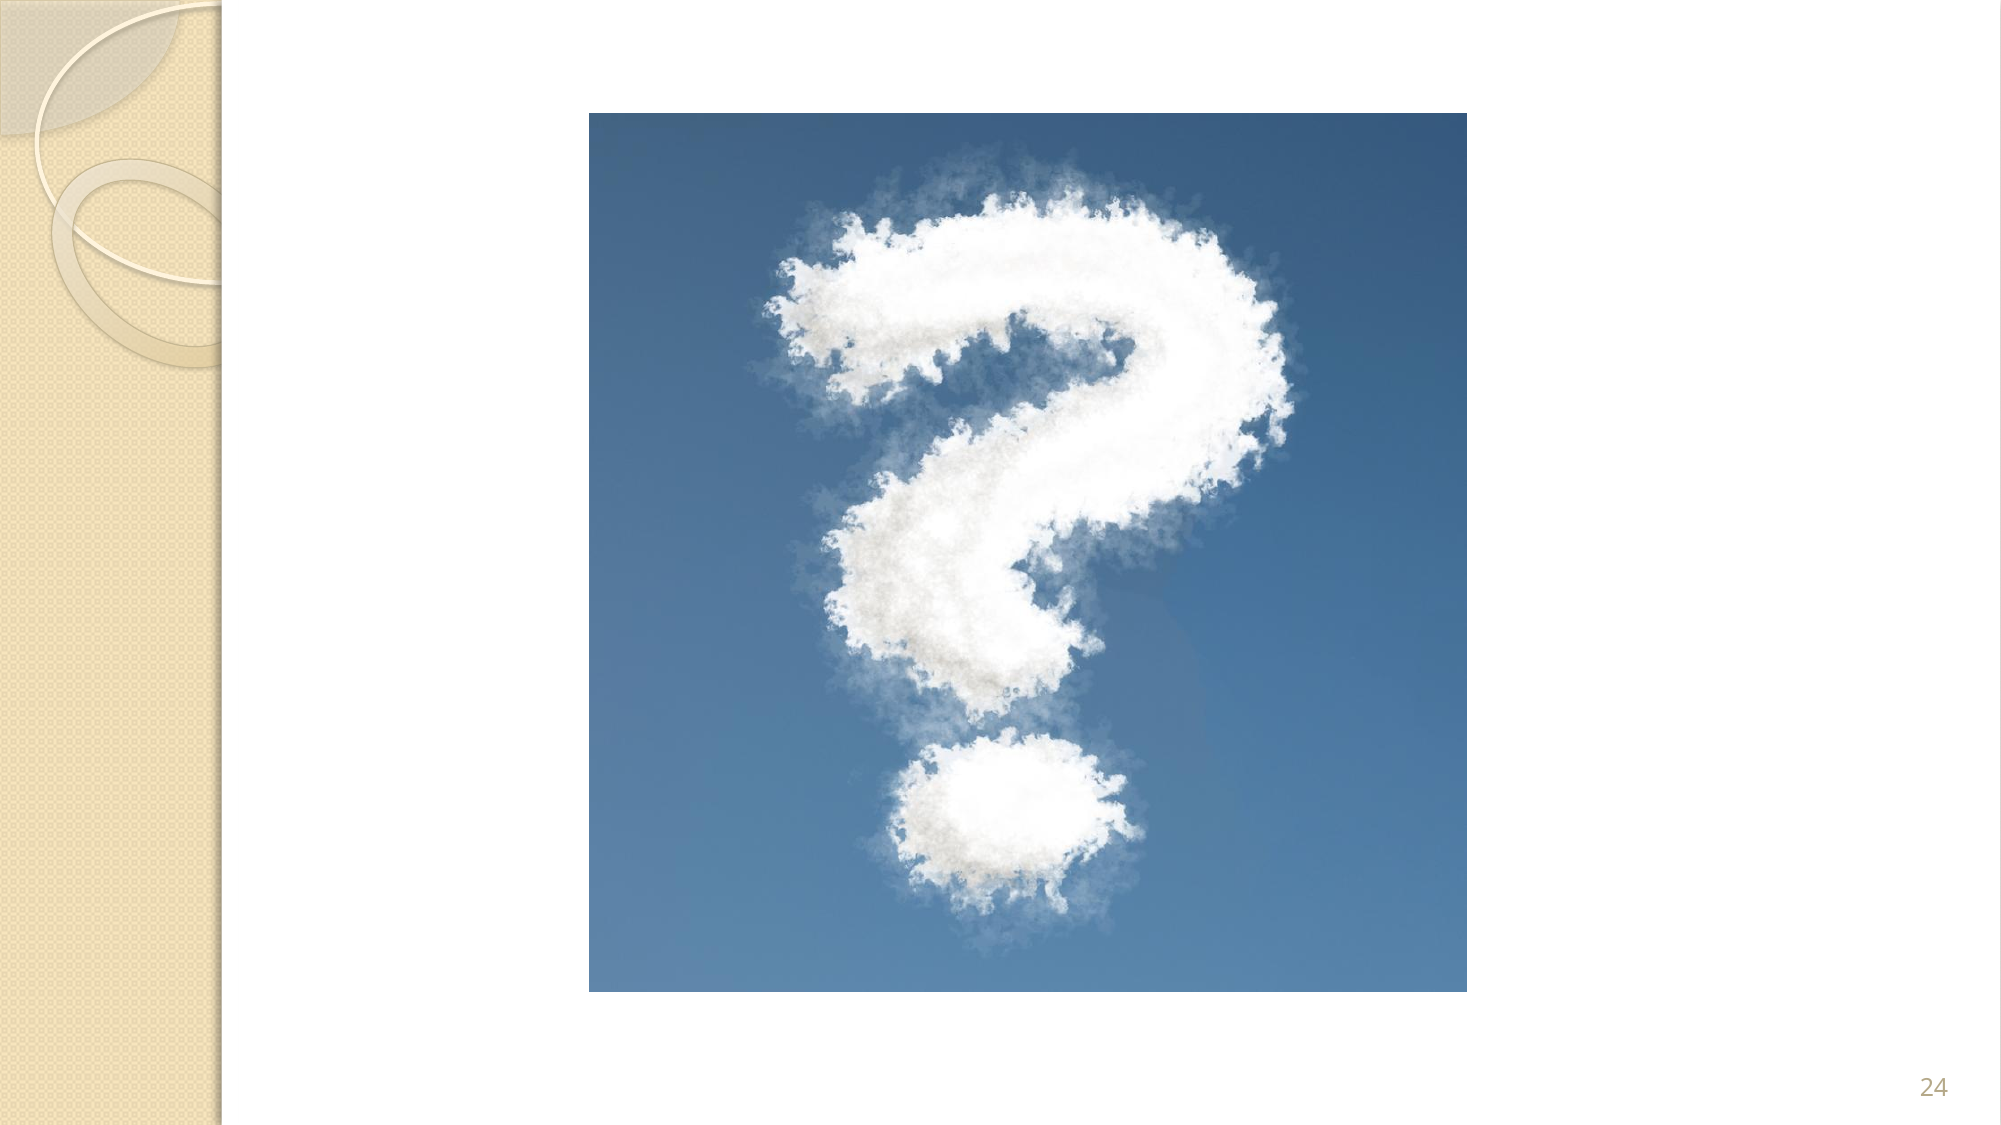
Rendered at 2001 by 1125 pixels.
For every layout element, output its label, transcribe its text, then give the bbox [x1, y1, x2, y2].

slide_number 24 [1883, 1034, 1984, 1113]
picture [588, 113, 1468, 992]
